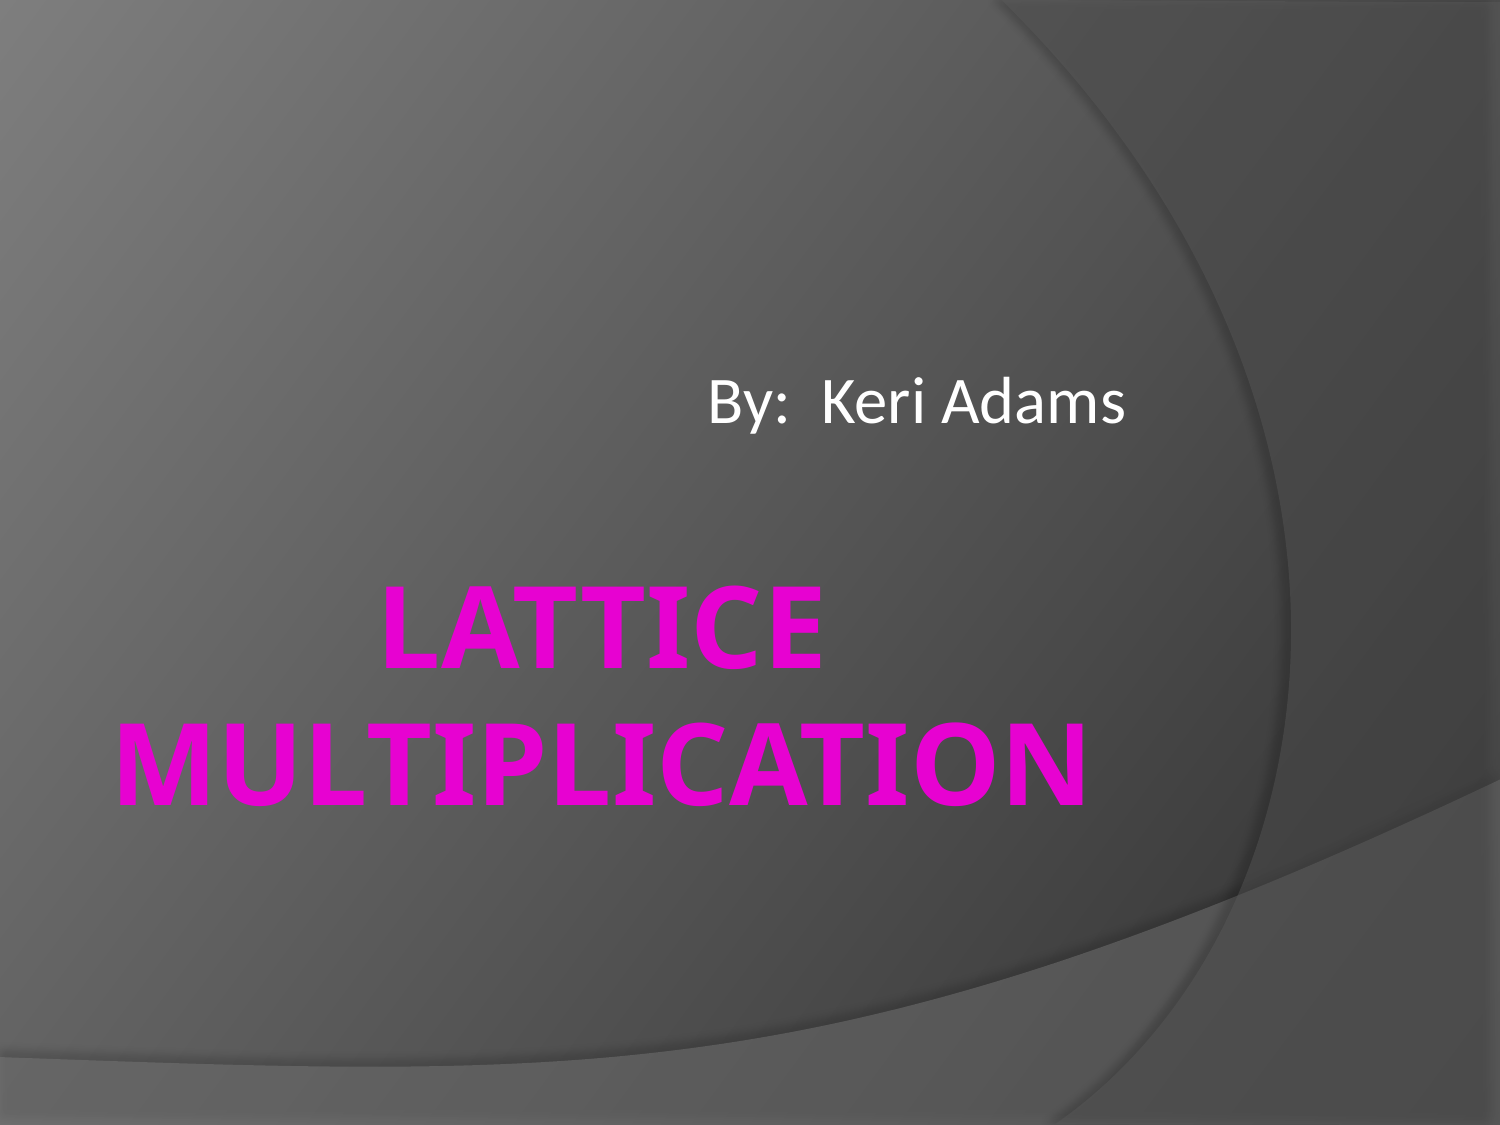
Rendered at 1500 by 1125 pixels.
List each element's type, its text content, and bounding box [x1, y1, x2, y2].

subtitle By: Keri Adams [71, 253, 1134, 541]
title Lattice Multiplication [70, 547, 1134, 925]
